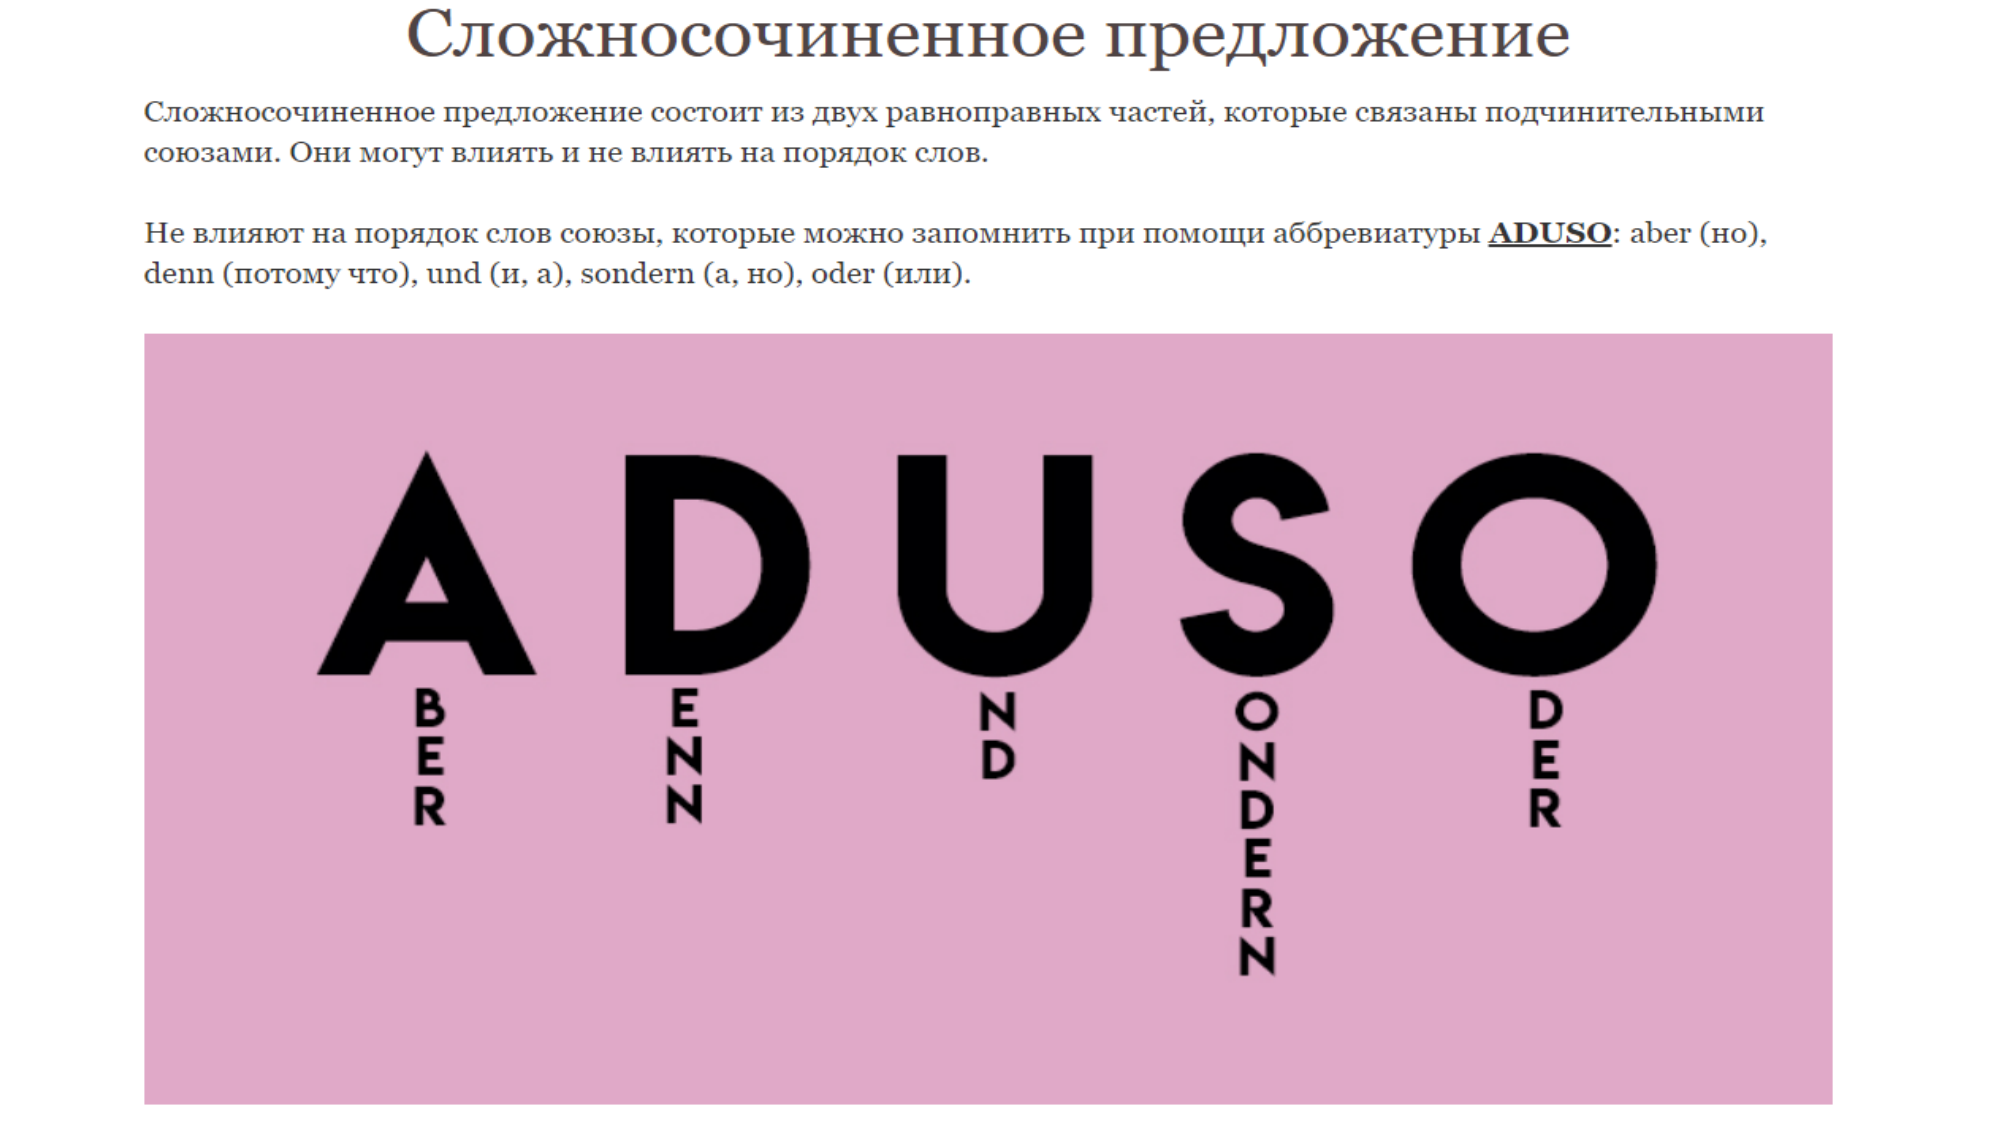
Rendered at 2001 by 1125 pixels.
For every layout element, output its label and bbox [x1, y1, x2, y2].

picture [113, 0, 1871, 1125]
